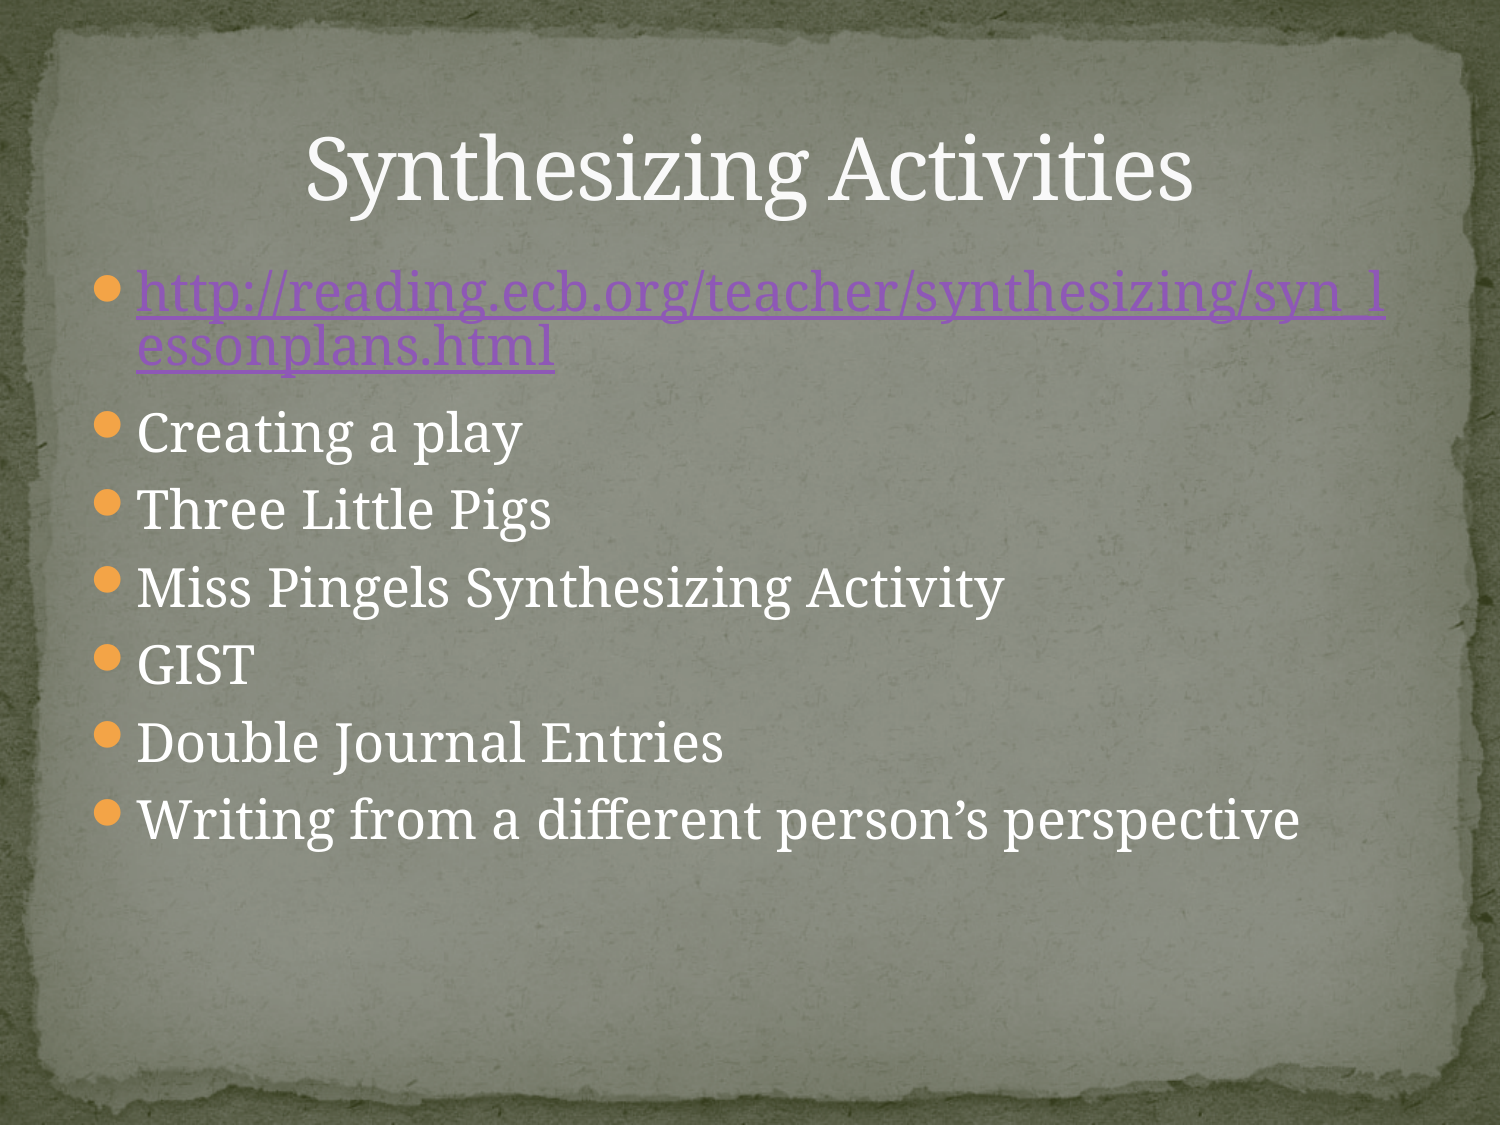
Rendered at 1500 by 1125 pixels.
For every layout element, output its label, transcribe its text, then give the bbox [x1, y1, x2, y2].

list http://reading.ecb.org/teacher/synthesizing/syn_lessonplans.html Creating a play Three Little Pigs Miss Pingels Synthesizing Activity GIST Double Journal Entries Writing from a different person’s perspective [74, 249, 1426, 1001]
title Synthesizing Activities [74, 24, 1425, 225]
